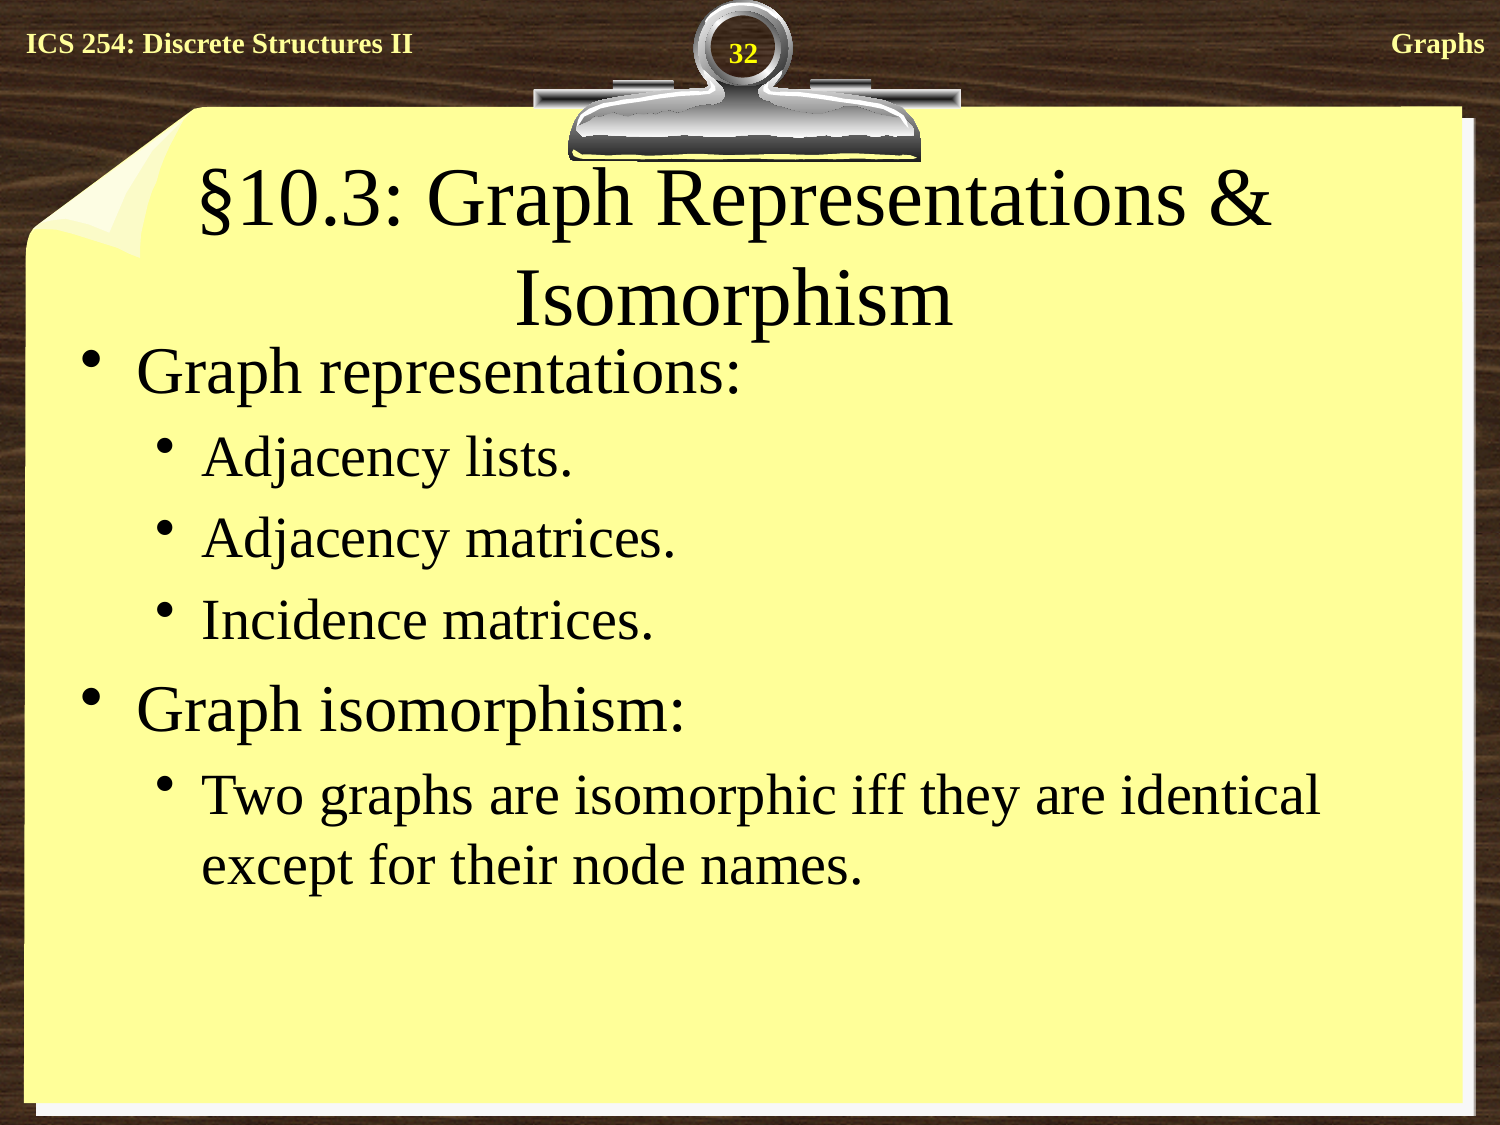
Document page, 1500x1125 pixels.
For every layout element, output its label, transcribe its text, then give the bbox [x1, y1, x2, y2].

list Graph representations: Adjacency lists. Adjacency matrices. Incidence matrices. Graph isomorphism: Two graphs are isomorphic iff they are identical except for their node names. [64, 318, 1405, 975]
picture [673, 84, 708, 89]
title §10.3: Graph Representations & Isomorphism [72, 165, 1398, 318]
picture [0, 0, 1500, 1125]
slide_number 32 [394, 18, 774, 84]
